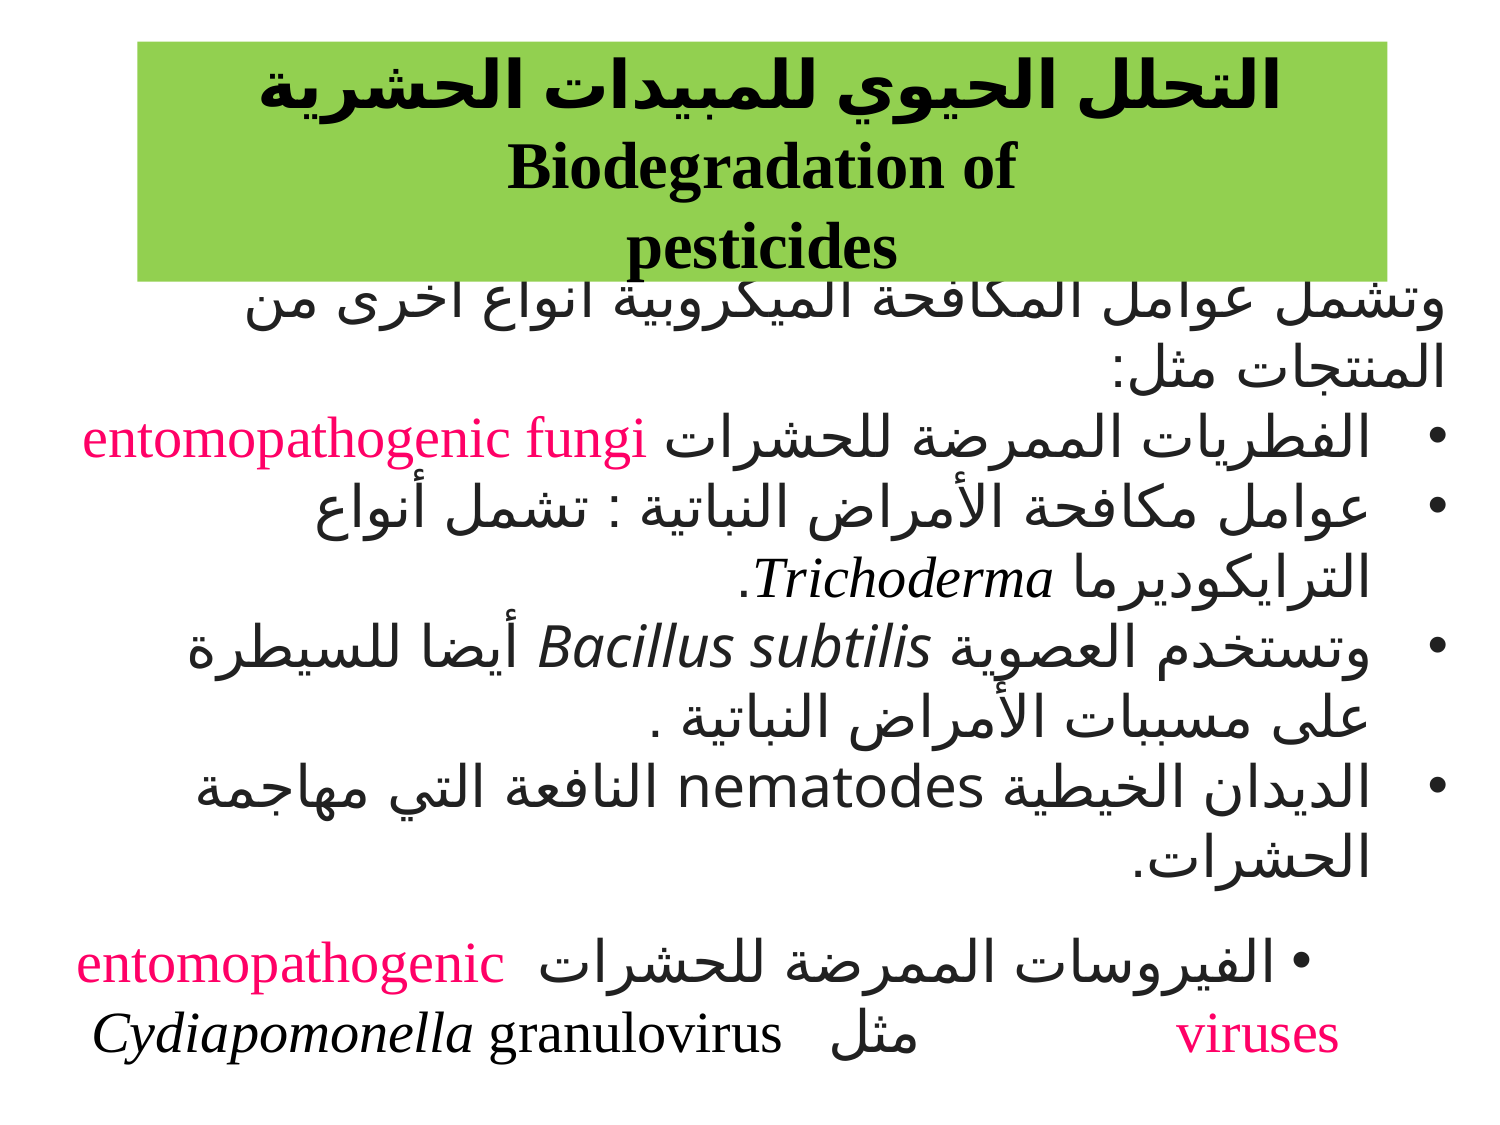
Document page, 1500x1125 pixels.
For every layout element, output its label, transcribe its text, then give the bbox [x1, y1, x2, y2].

title التحلل الحيوي للمبيدات الحشرية Biodegradation of pesticides [137, 41, 1388, 282]
list وتشمل عوامل المكافحة الميكروبية أنواع أخرى من المنتجات مثل: الفطريات الممرضة للحشرات entomopathogenic fungi عوامل مكافحة الأمراض النباتية : تشمل أنواع الترايكوديرما Trichoderma. وتستخدم العصوية Bacillus subtilis أيضا للسيطرة على مسببات الأمراض النباتية . الديدان الخيطية nematodes النافعة التي مهاجمة الحشرات. الفيروسات الممرضة للحشرات entomopathogenic viruses مثل pomonella granulovirus Cydia [76, 259, 1449, 1125]
